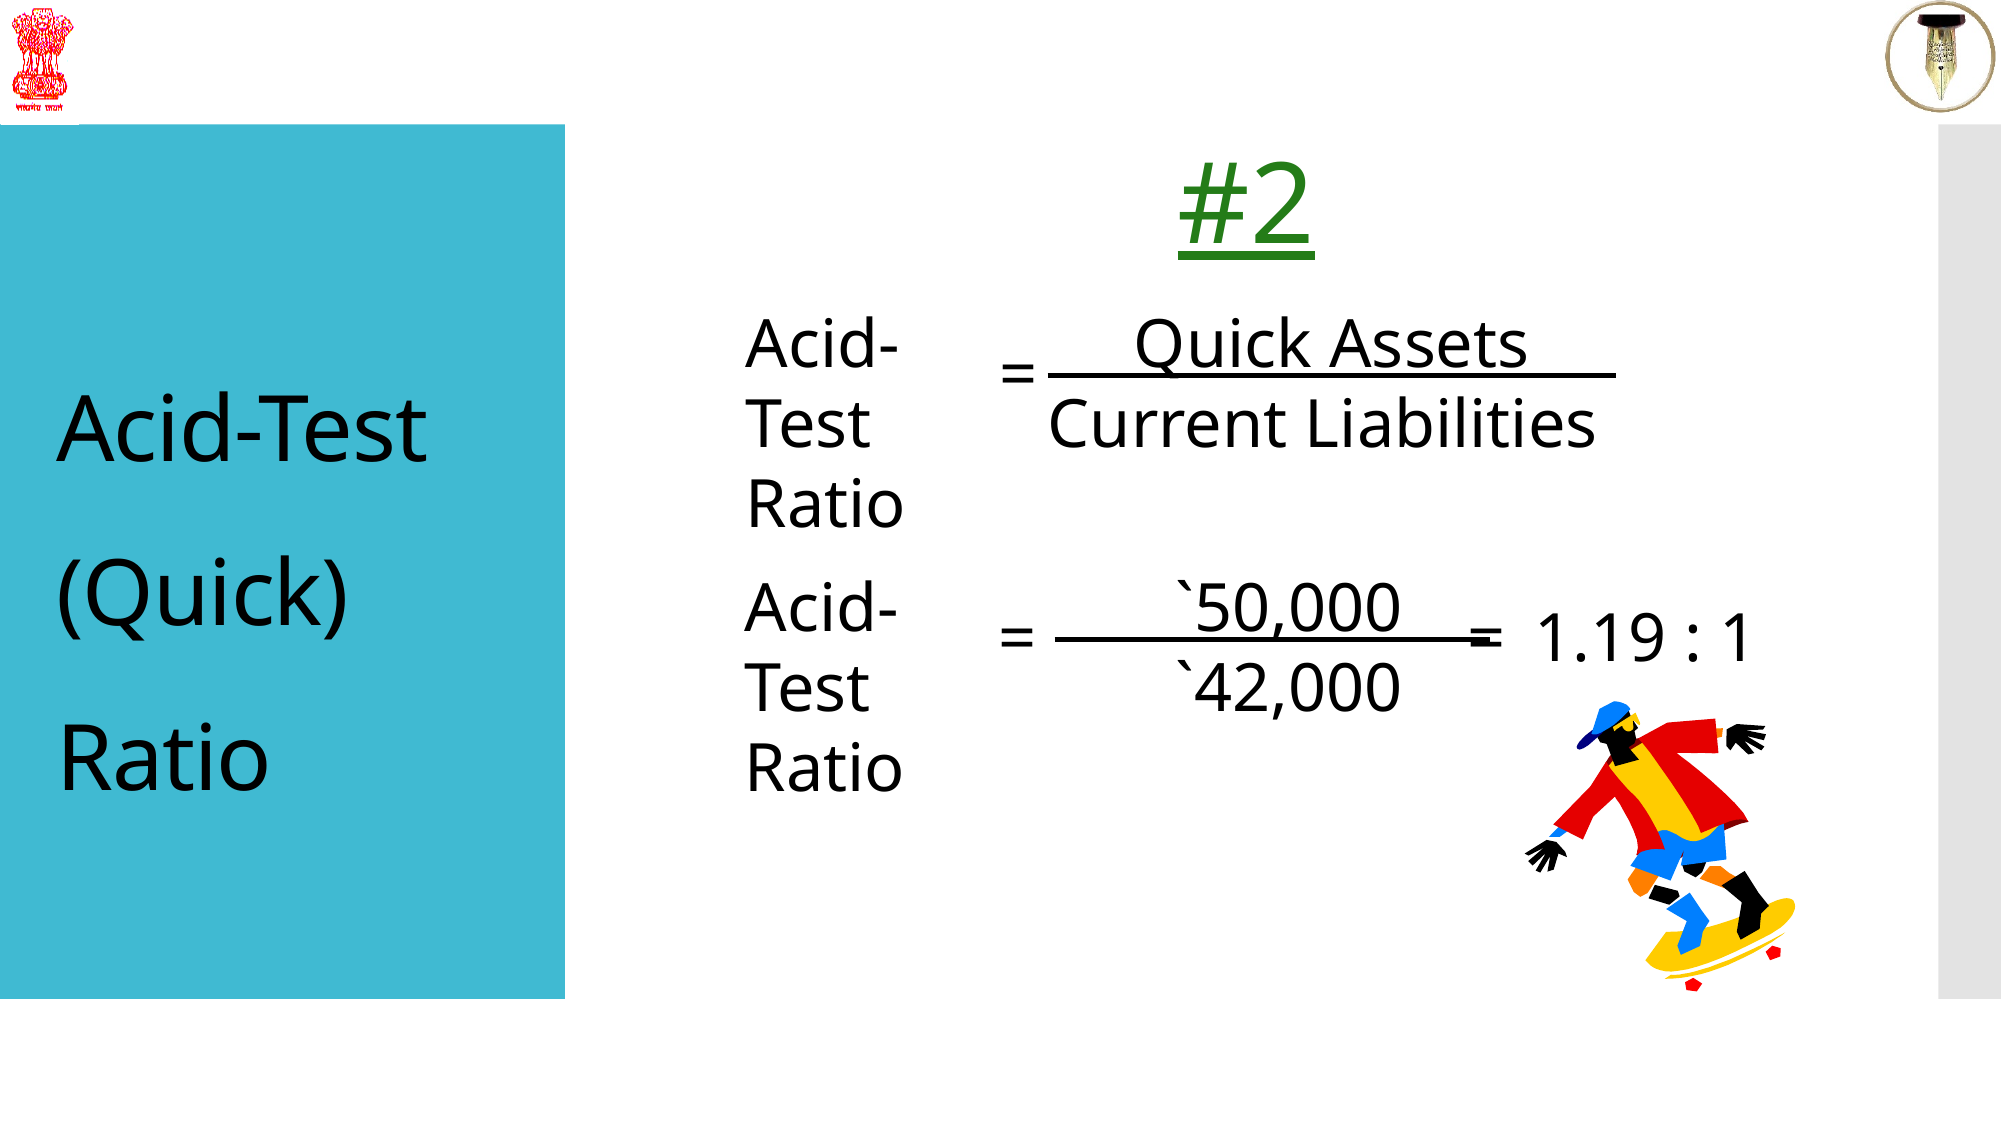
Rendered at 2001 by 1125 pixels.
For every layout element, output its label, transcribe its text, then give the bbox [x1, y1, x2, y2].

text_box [729, 557, 1763, 815]
picture [1884, 0, 1996, 113]
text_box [0, 0, 79, 125]
title Acid-Test (Quick) Ratio [41, 184, 525, 940]
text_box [1555, 683, 1820, 987]
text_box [730, 293, 1596, 552]
list #2 [574, 138, 1918, 276]
